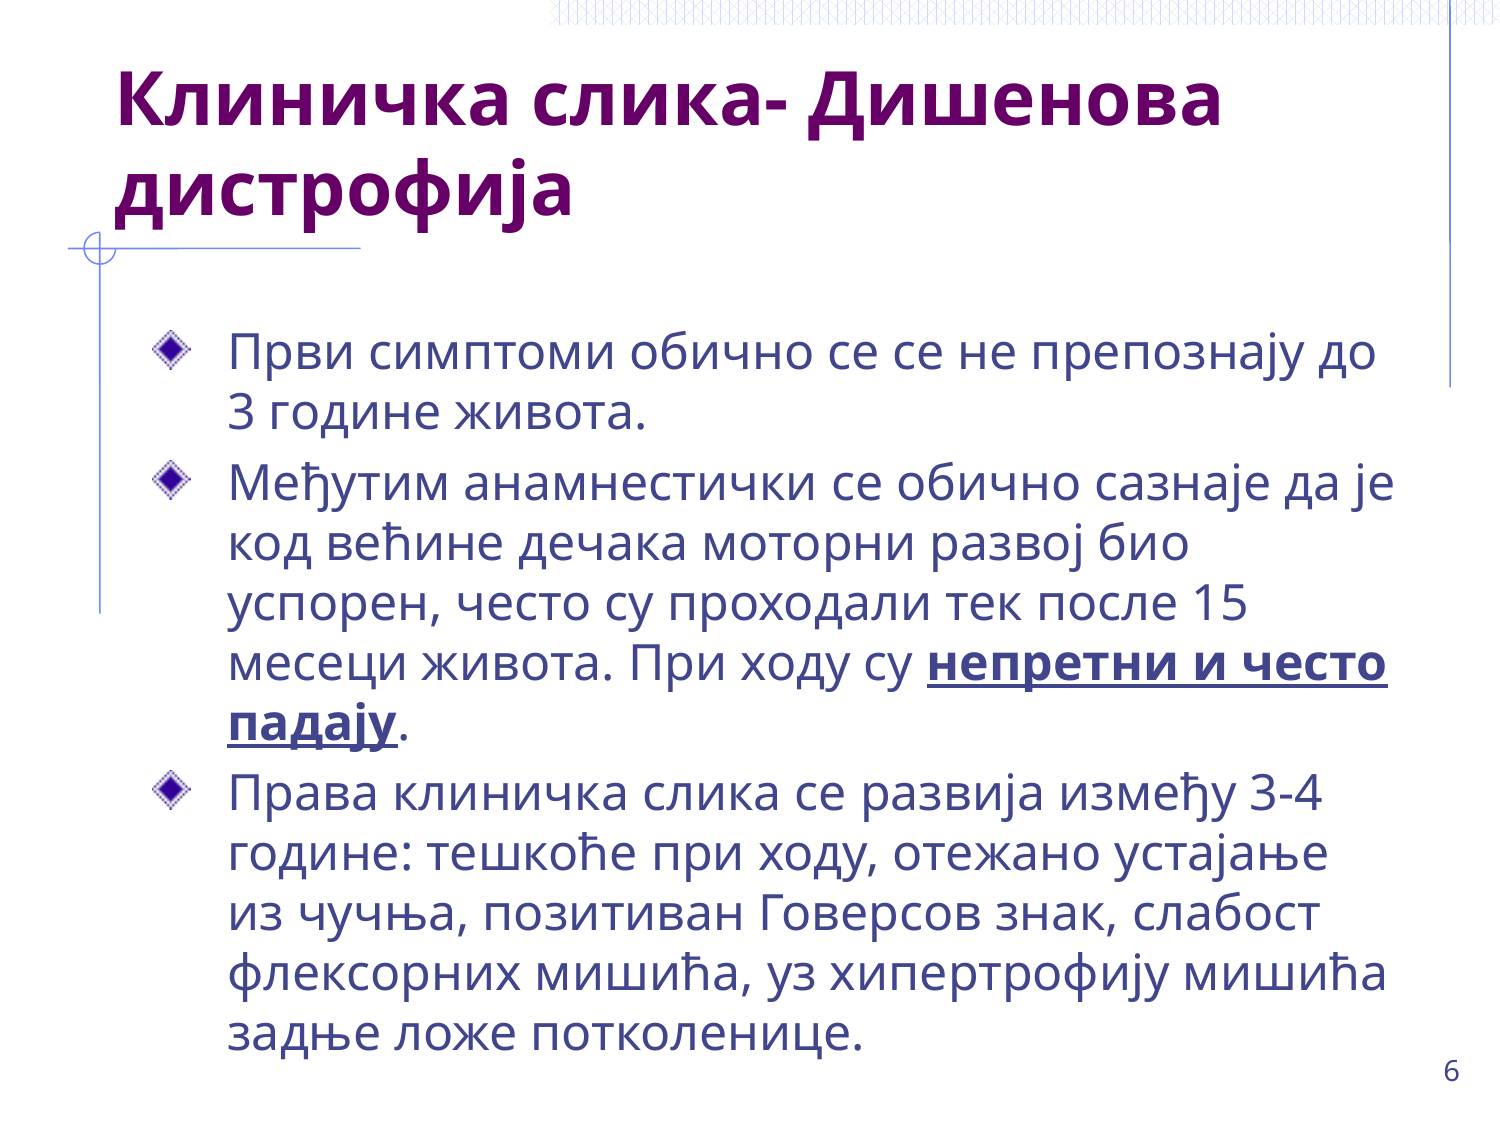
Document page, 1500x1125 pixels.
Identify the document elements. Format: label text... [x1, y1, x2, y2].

picture [152, 460, 191, 500]
picture [152, 330, 191, 370]
title Клиничка слика- Дишенова дистрофија [99, 49, 1376, 238]
slide_number 6 [1162, 1025, 1475, 1100]
picture [152, 770, 191, 810]
list Први симптоми обично се се не препознају до 3 године живота. Међутим анамнестички се обично сазнаје да је код већине дечака моторни развој био успорен, често су проходали тек после 15 месеци живота. При ходу су непретни и често падају. Права клиничка слика се развија између 3-4 године: тешкоће при ходу, отежано устајање из чучња, позитиван Говерсов знак, слабост флексорних мишића, уз хипертрофију мишића задње ложе потколенице. [137, 312, 1413, 988]
